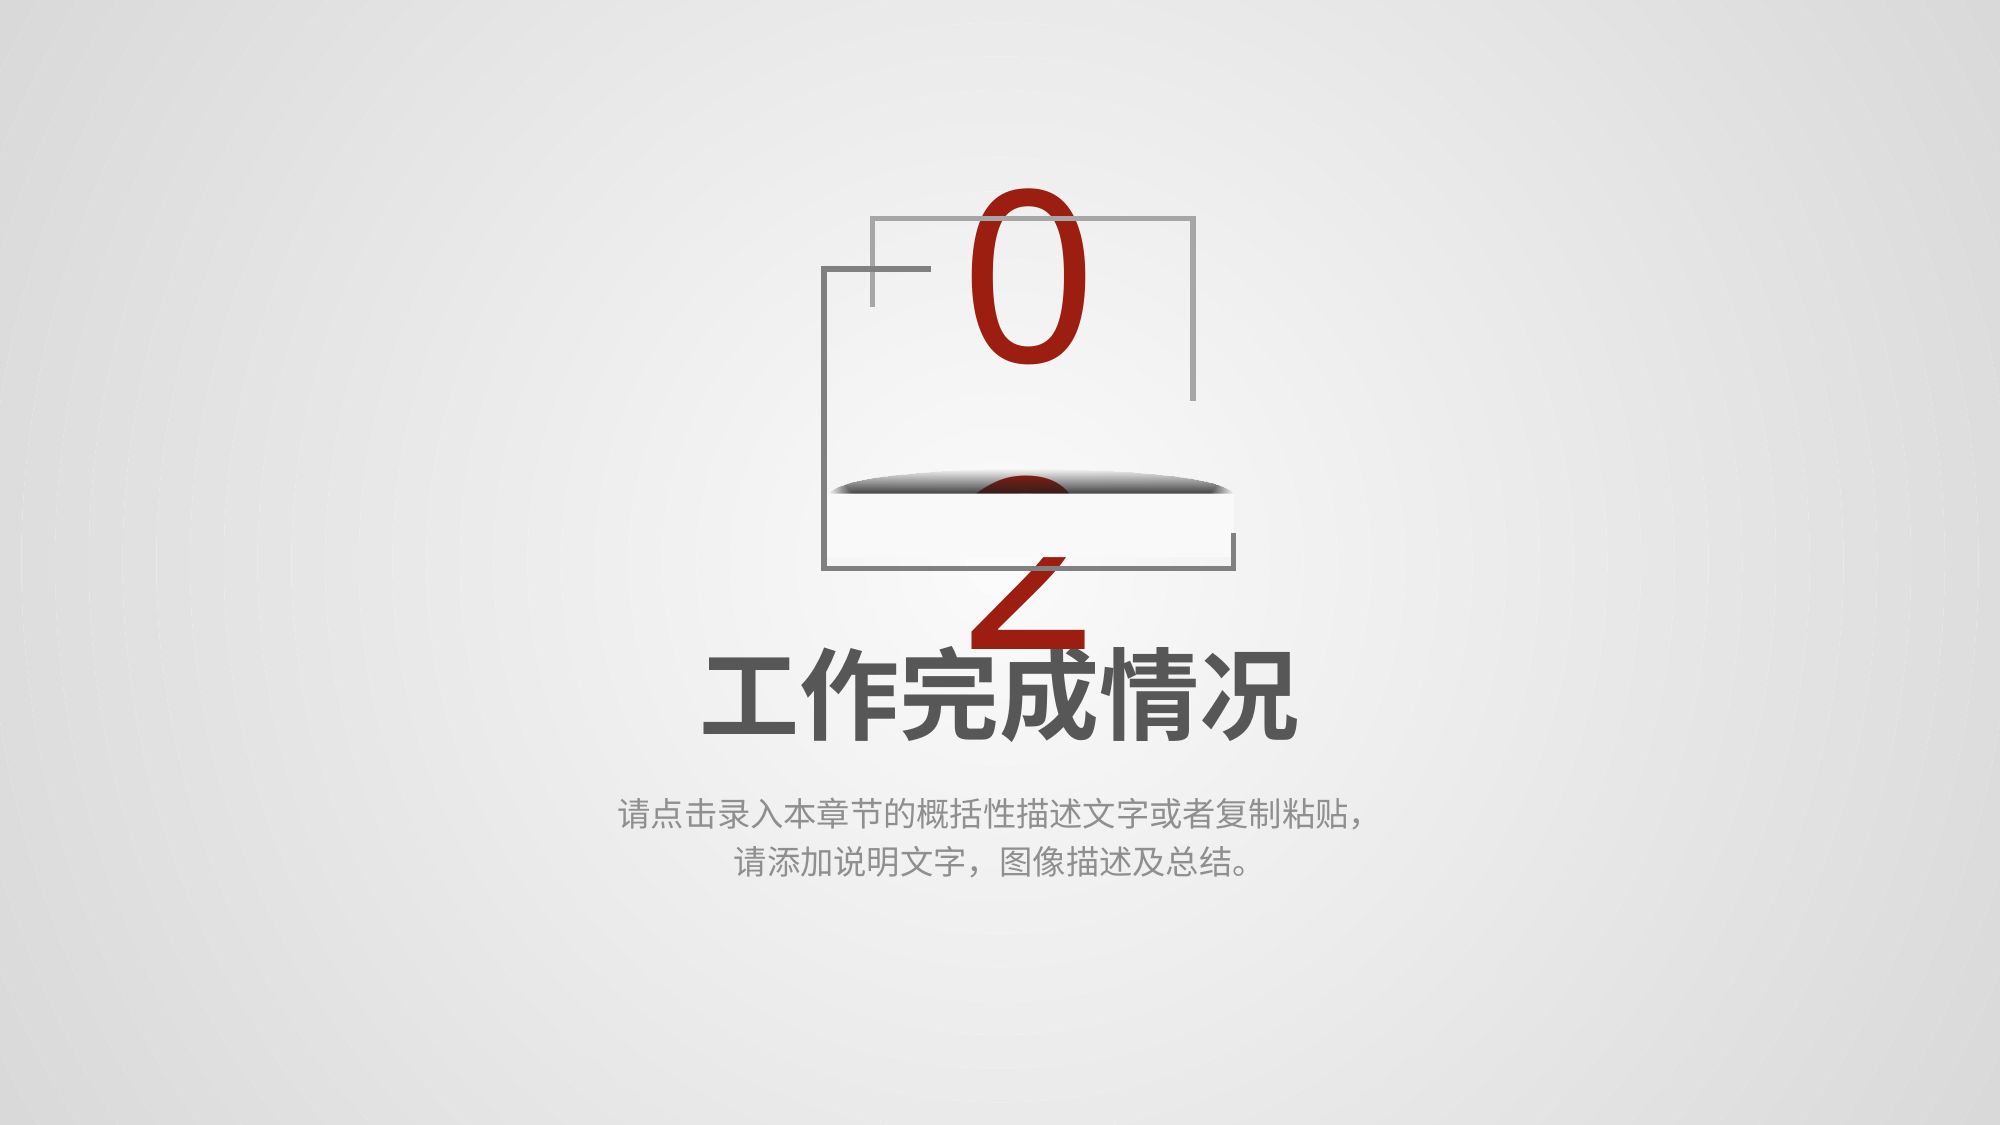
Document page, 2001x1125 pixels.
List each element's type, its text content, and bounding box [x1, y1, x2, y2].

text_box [823, 257, 1234, 563]
text_box [823, 533, 1235, 570]
text_box [871, 217, 1194, 257]
text_box 工作完成情况 [685, 625, 1315, 760]
text_box 请点击录入本章节的概括性描述文字或者复制粘贴，请添加说明文字，图像描述及总结。 [594, 778, 1406, 889]
